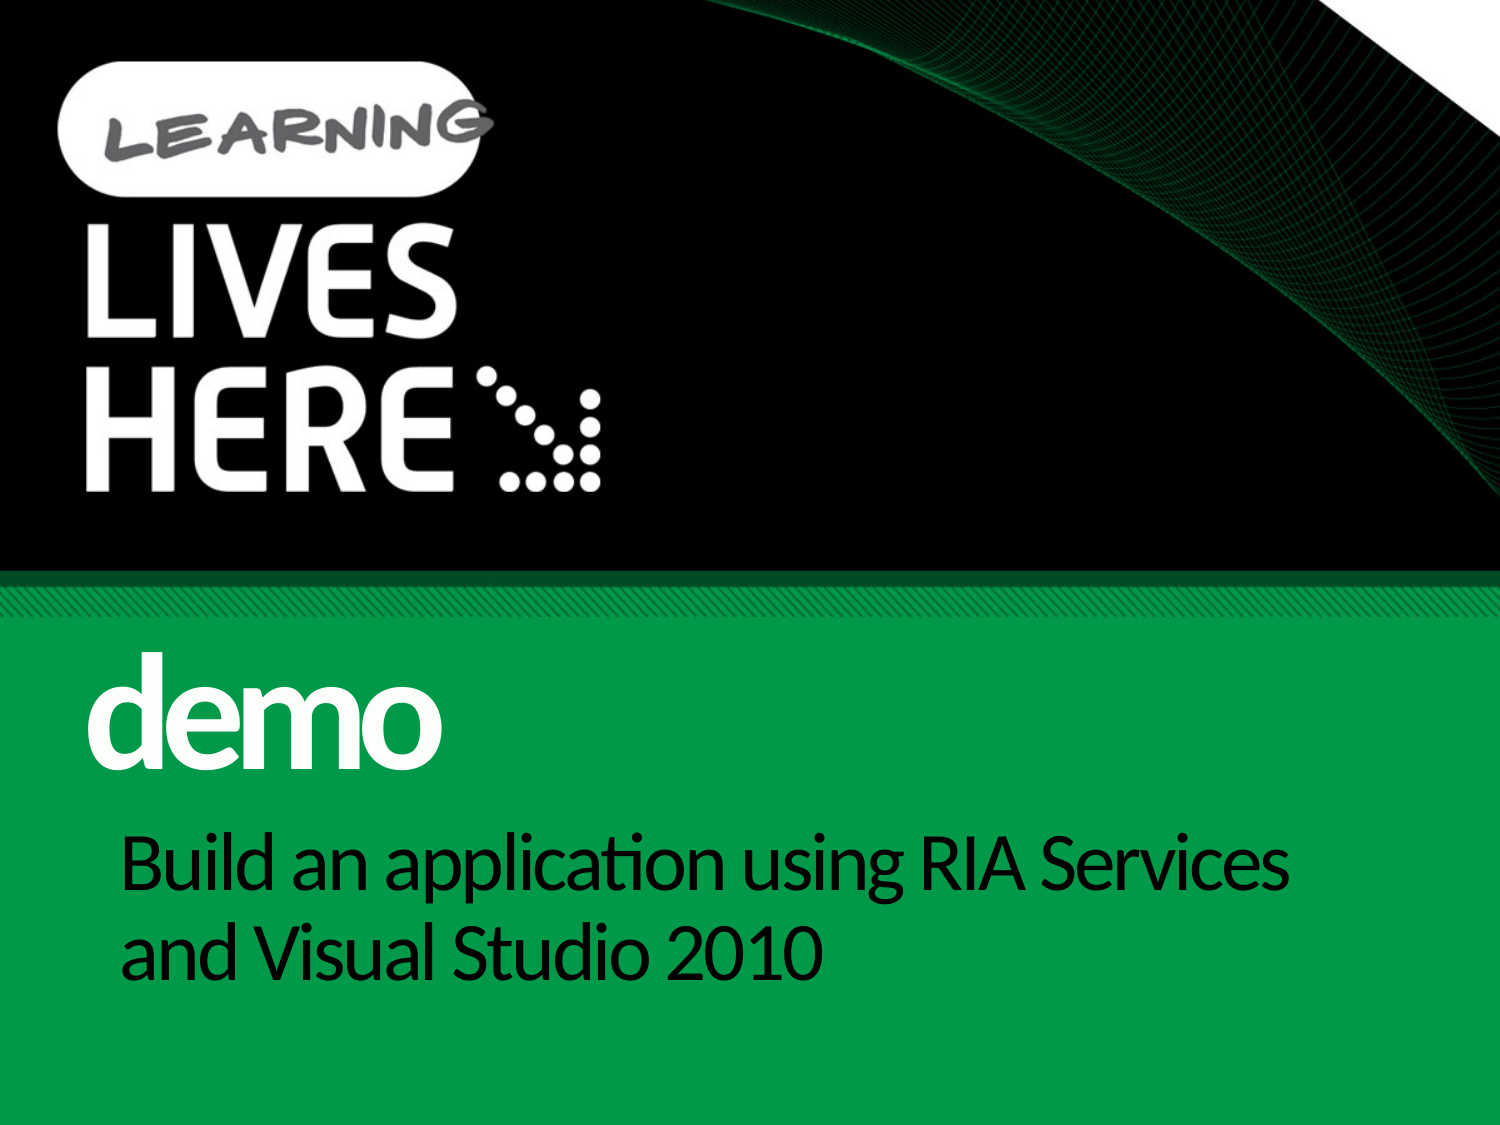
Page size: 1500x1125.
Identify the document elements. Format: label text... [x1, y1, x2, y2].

picture [0, 0, 1500, 1125]
list demo [83, 625, 1344, 800]
title Build an application using RIA Services and Visual Studio 2010 [119, 818, 1375, 943]
